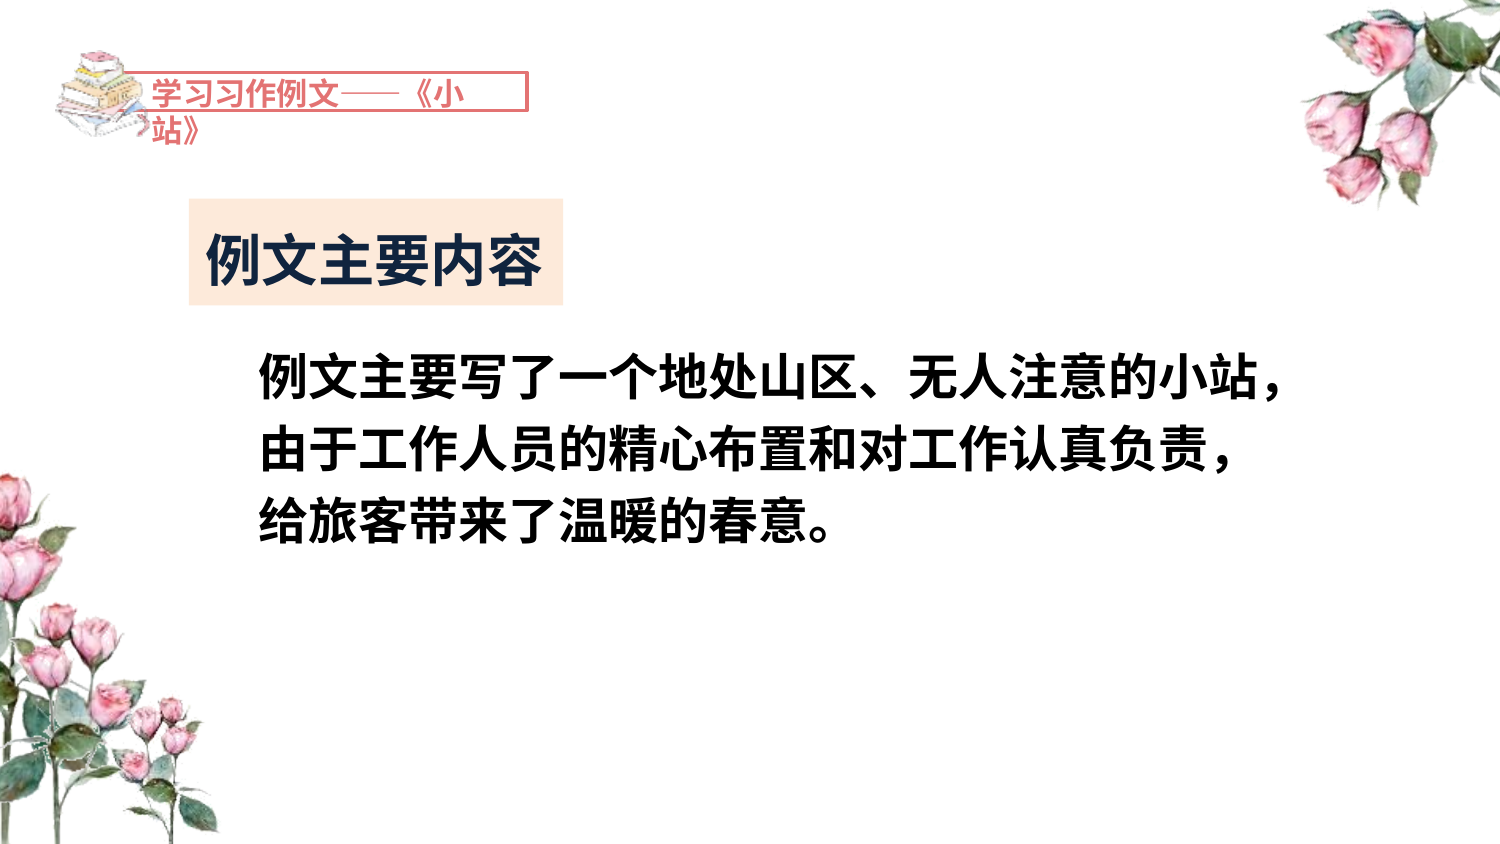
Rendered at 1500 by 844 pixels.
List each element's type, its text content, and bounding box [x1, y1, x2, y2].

text_box 例文主要写了一个地处山区、无人注意的小站， 由于工作人员的精心布置和对工作认真负责， 给旅客带来了温暖的春意。 [246, 328, 1339, 556]
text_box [188, 191, 564, 306]
picture [1189, 0, 1500, 303]
picture [0, 431, 229, 844]
text_box 学习习作例文——《小站》 [140, 68, 528, 155]
picture [54, 43, 151, 140]
